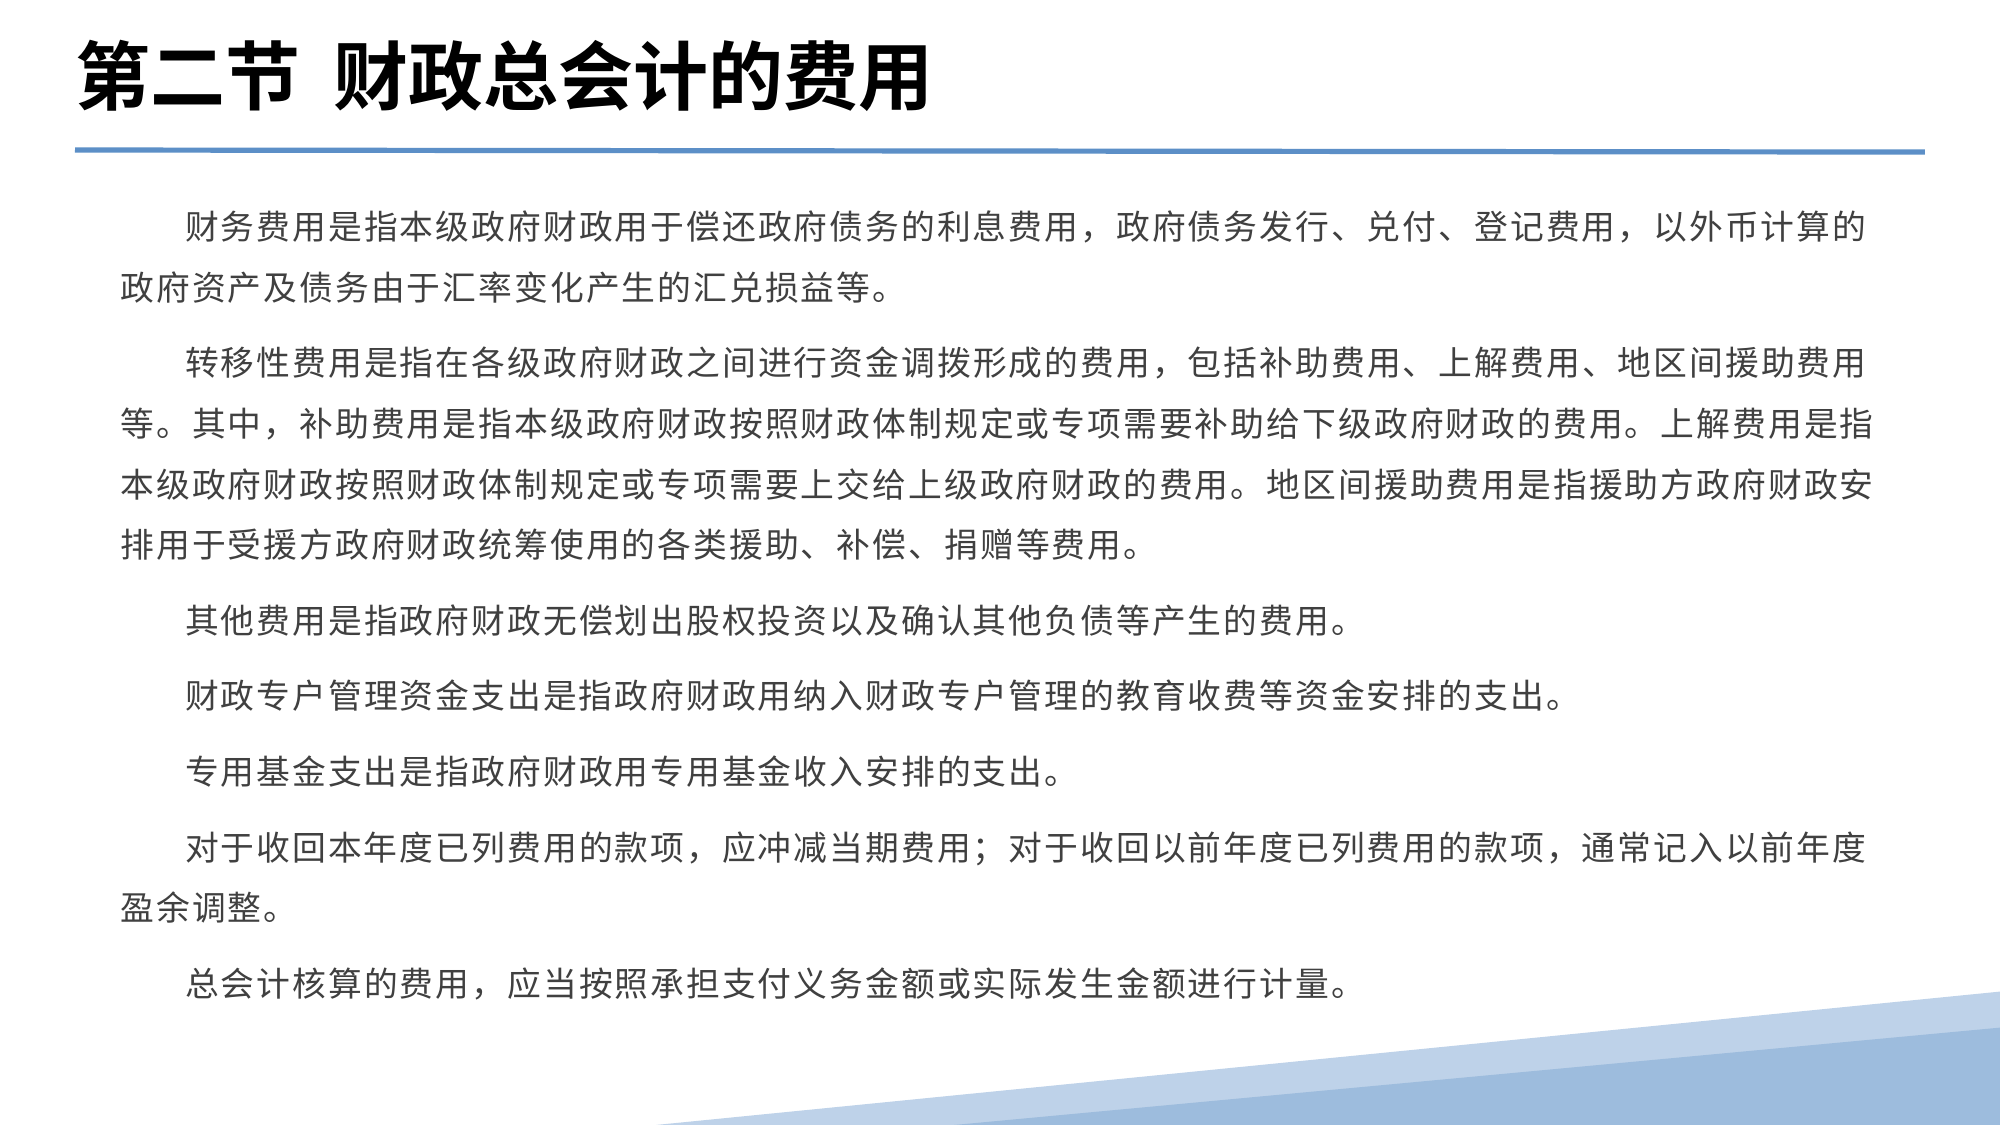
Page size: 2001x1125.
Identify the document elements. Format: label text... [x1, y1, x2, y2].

text_box 财务费用是指本级政府财政用于偿还政府债务的利息费用，政府债务发行、兑付、登记费用，以外币计算的政府资产及债务由于汇率变化产生的汇兑损益等。 转移性费用是指在各级政府财政之间进行资金调拨形成的费用，包括补助费用、上解费用、地区间援助费用等。其中，补助费用是指本级政府财政按照财政体制规定或专项需要补助给下级政府财政的费用。上解费用是指本级政府财政按照财政体制规定或专项需要上交给上级政府财政的费用。地区间援助费用是指援助方政府财政安排用于受援方政府财政统筹使用的各类援助、补偿、捐赠等费用。 其他费用是指政府财政无偿划出股权投资以及确认其他负债等产生的费用。 财政专户管理资金支出是指政府财政用纳入财政专户管理的教育收费等资金安排的支出。 专用基金支出是指政府财政用专用基金收入安排的支出。 对于收回本年度已列费用的款项，应冲减当期费用；对于收回以前年度已列费用的款项，通常记入以前年度盈余调整。 总会计核算的费用，应当按照承担支付义务金额或实际发生金额进行计量。 [110, 180, 1899, 1008]
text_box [74, 149, 1925, 153]
text_box 第二节 财政总会计的费用 [75, 24, 1925, 125]
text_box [656, 991, 2000, 1125]
